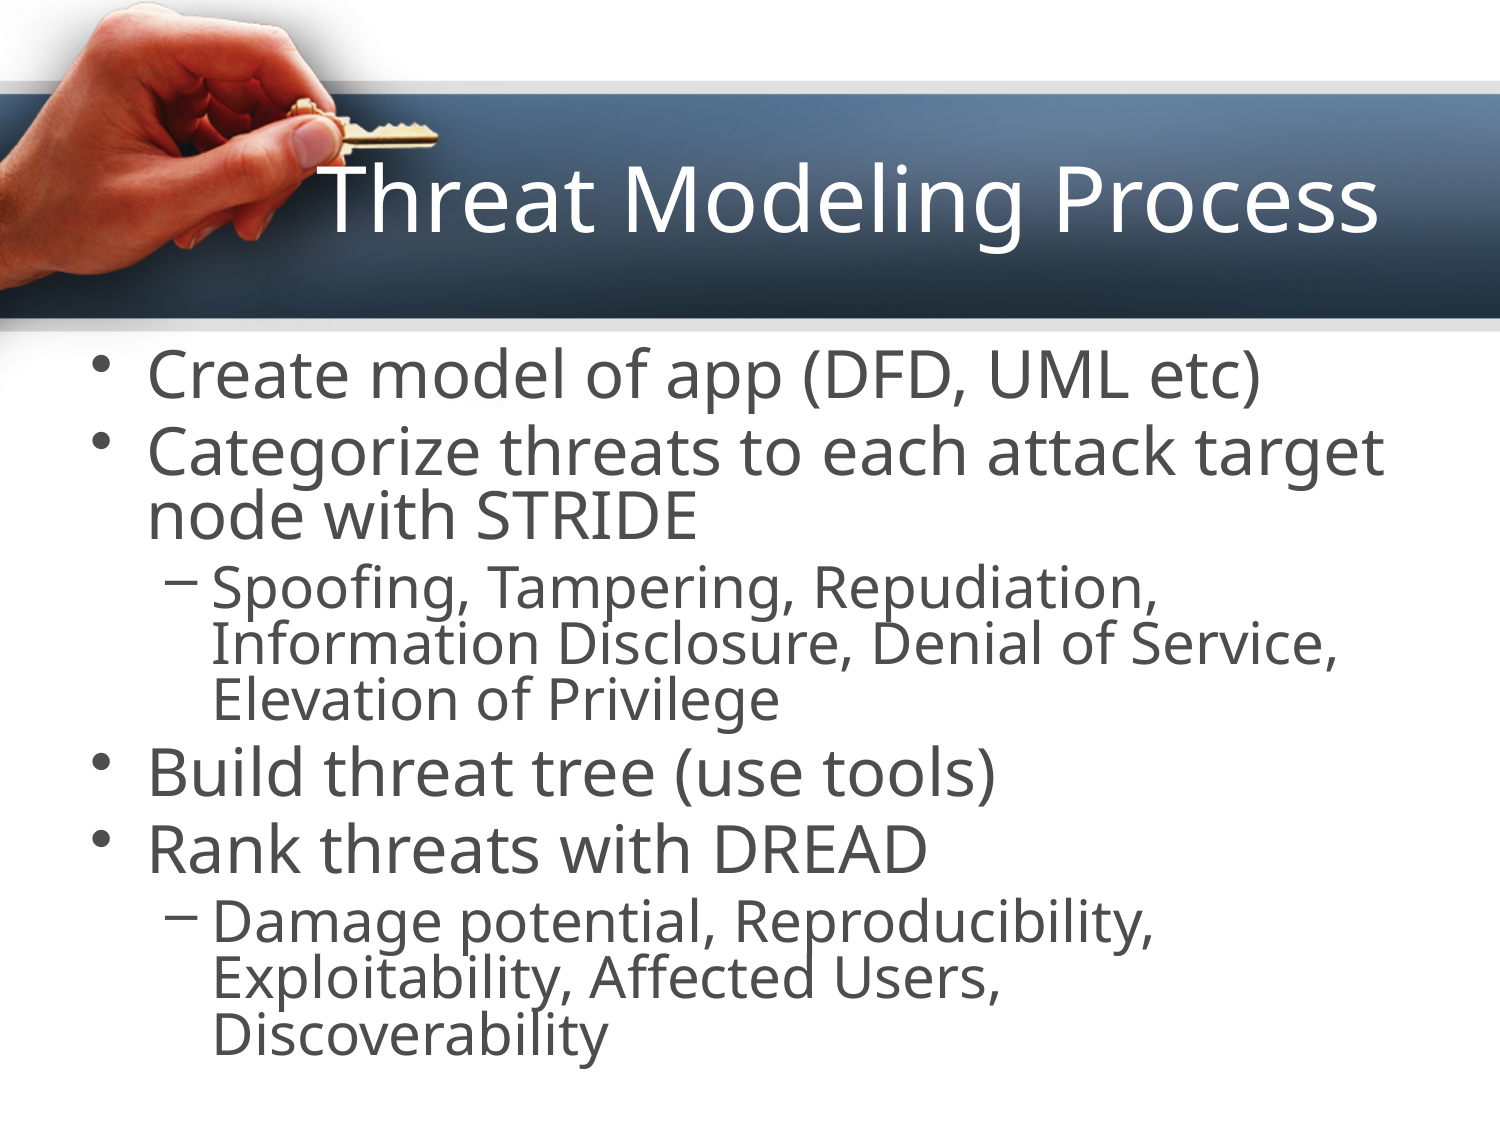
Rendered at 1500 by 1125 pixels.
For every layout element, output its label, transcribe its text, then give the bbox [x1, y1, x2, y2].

title Threat Modeling Process [249, 137, 1451, 256]
picture [0, 0, 1500, 1125]
list Create model of app (DFD, UML etc) Categorize threats to each attack target node with STRIDE Spoofing, Tampering, Repudiation, Information Disclosure, Denial of Service, Elevation of Privilege Build threat tree (use tools) Rank threats with DREAD Damage potential, Reproducibility, Exploitability, Affected Users, Discoverability [74, 339, 1426, 1125]
